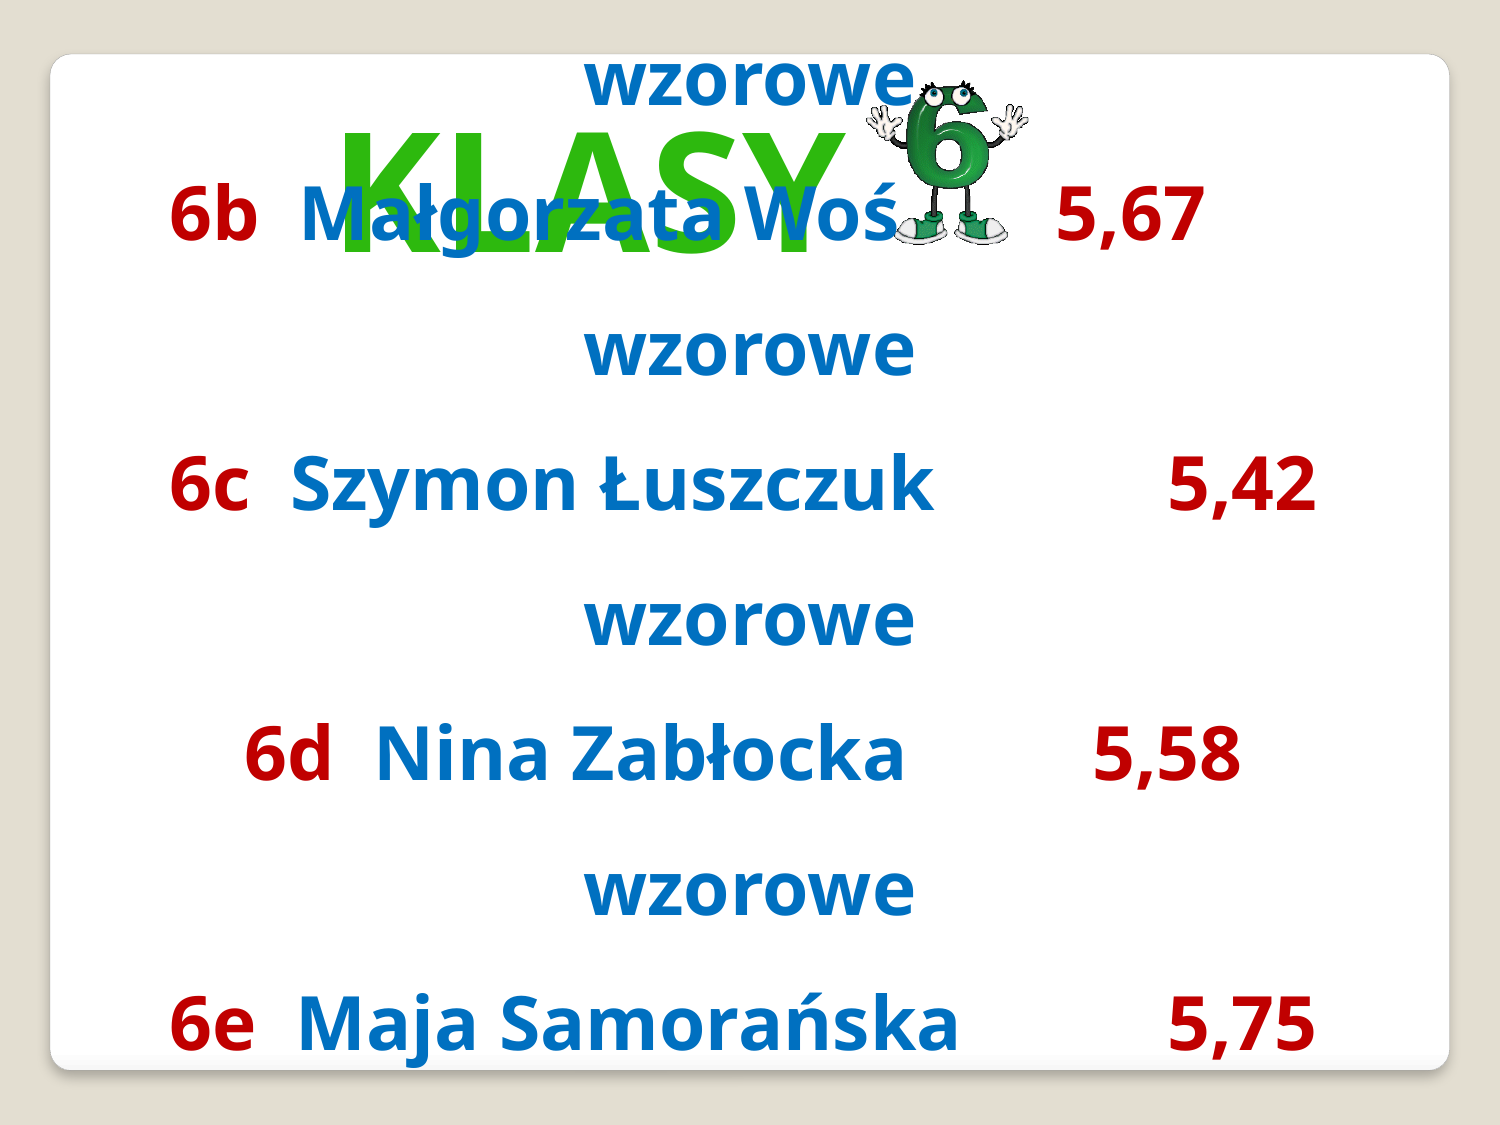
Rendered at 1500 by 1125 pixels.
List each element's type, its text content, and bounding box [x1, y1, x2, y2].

picture [844, 54, 1046, 249]
text_box 6a Maja Podniesińska 6,00 wzorowe 6b Małgorzata Woś 5,67 wzorowe 6c Szymon Łuszczuk 5,42 wzorowe 6d Nina Zabłocka 5,58 wzorowe 6e Maja Samorańska 5,75 wzorowe 6f Weronika Kucharuk 5,92 wzorowe [53, 0, 1447, 1125]
